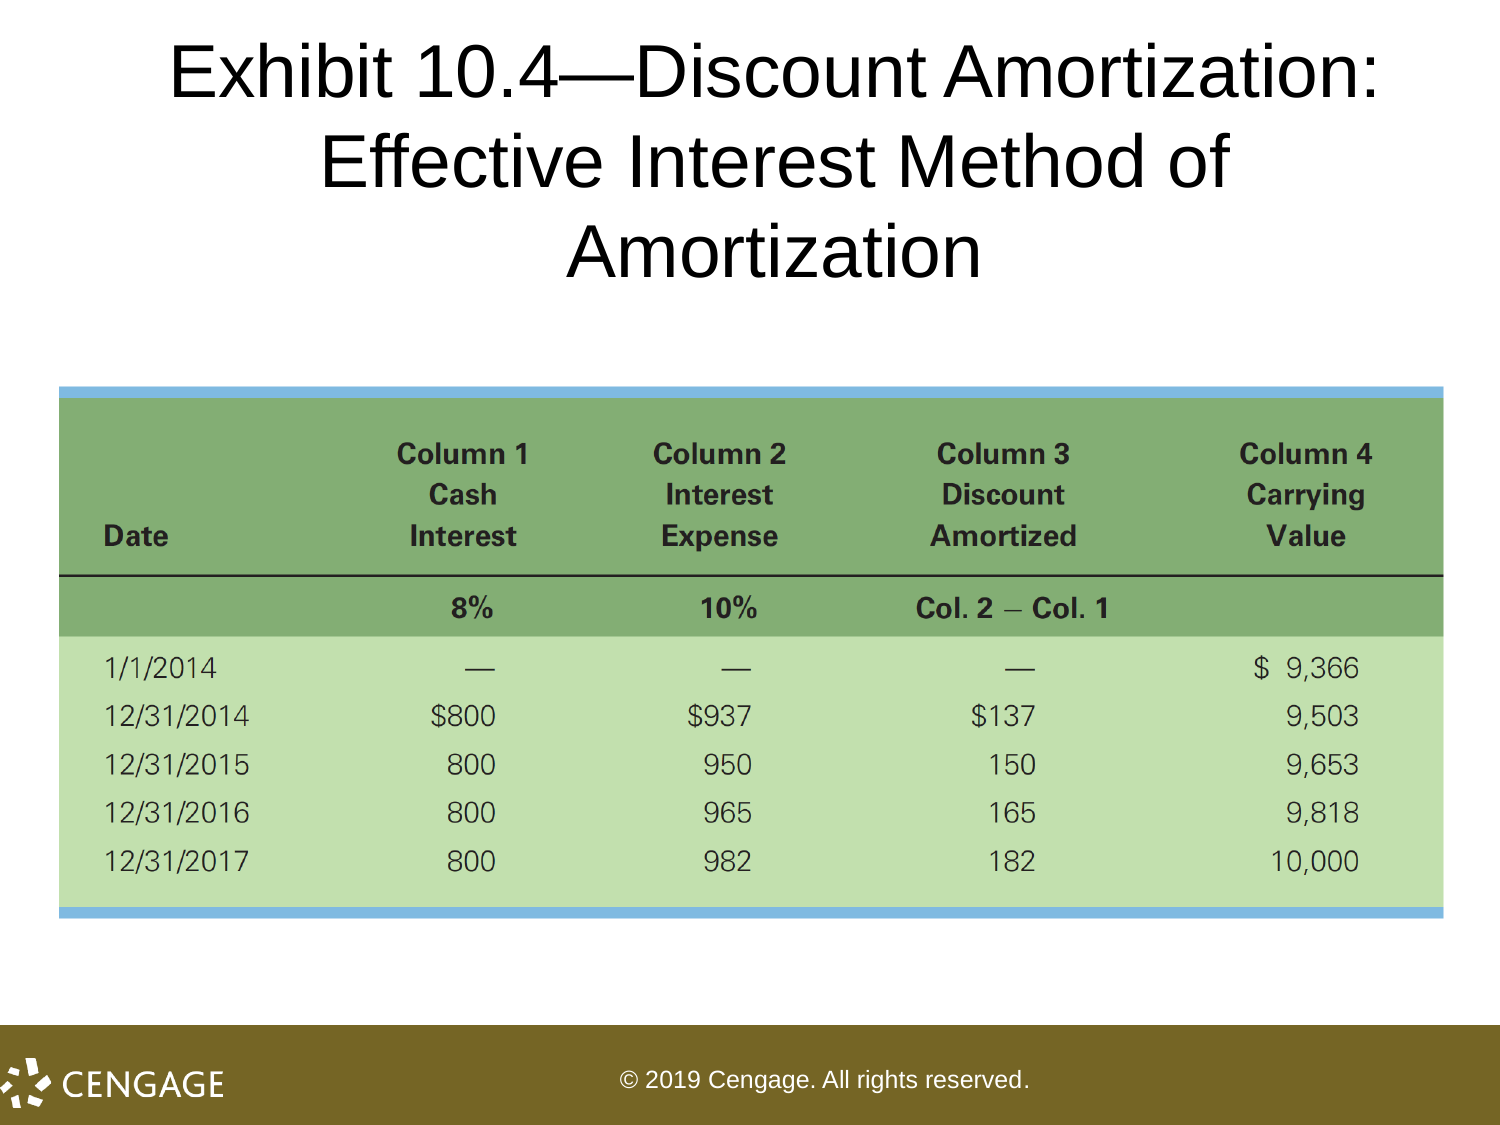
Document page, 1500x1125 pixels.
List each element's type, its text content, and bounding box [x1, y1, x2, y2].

title Exhibit 10.4—Discount Amortization: Effective Interest Method of Amortization [100, 15, 1450, 300]
picture [49, 374, 1451, 925]
picture [0, 1058, 223, 1108]
